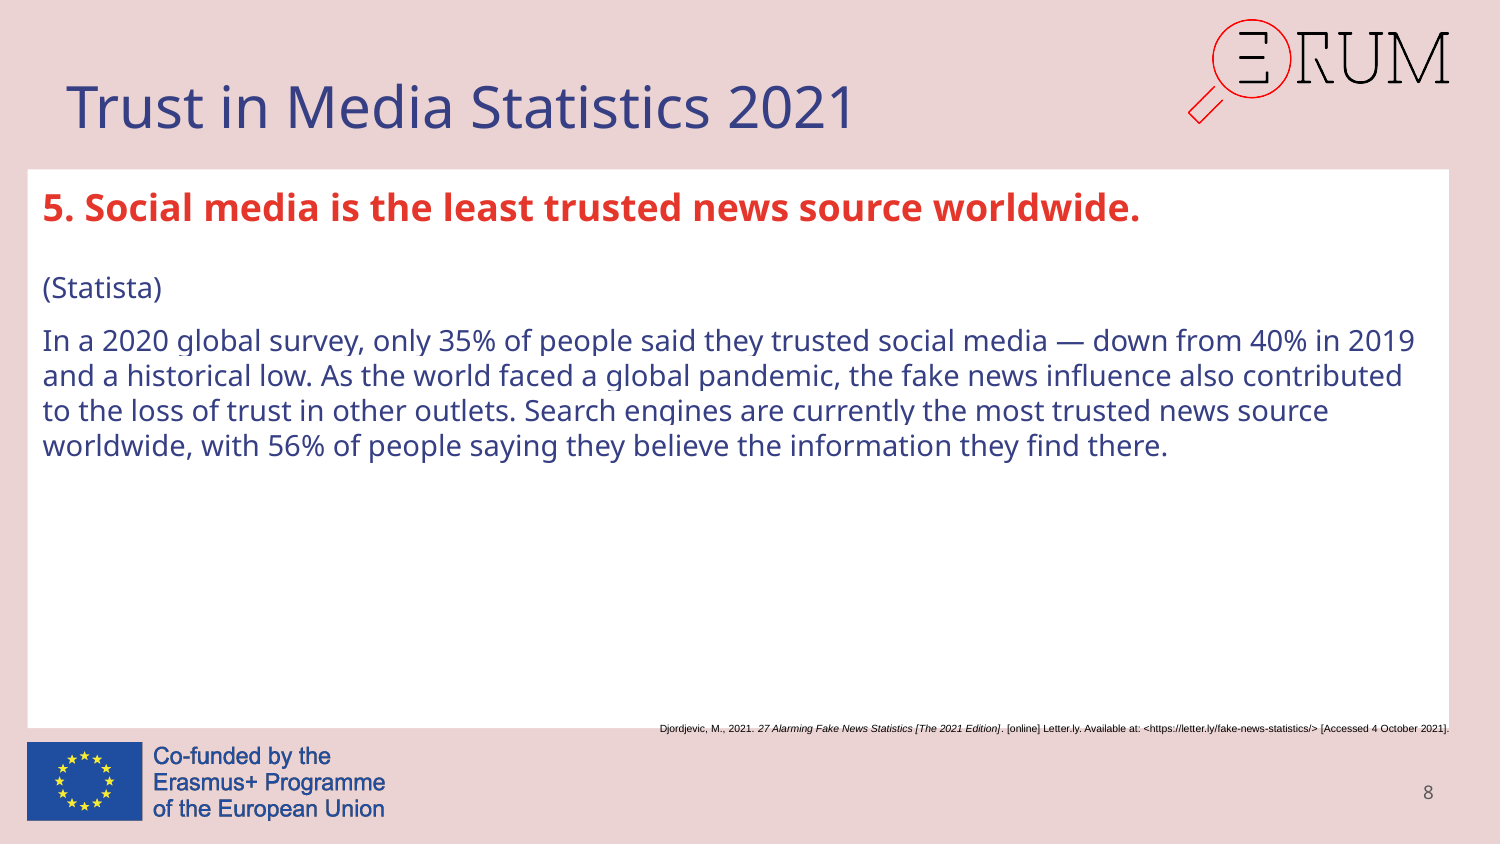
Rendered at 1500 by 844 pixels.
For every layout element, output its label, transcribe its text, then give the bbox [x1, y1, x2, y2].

list 5. Social media is the least trusted news source worldwide. (Statista) In a 2020 global survey, only 35% of people said they trusted social media — down from 40% in 2019 and a historical low. As the world faced a global pandemic, the fake news influence also contributed to the loss of trust in other outlets. Search engines are currently the most trusted news source worldwide, with 56% of people saying they believe the information they find there. [27, 169, 1449, 729]
picture [1136, 0, 1500, 137]
slide_number 8 [1358, 761, 1449, 826]
picture [27, 742, 385, 821]
text_box Djordjevic, M., 2021. 27 Alarming Fake News Statistics [The 2021 Edition]. [online] Letter.ly. Available at: <https://letter.ly/fake-news-statistics/> [Accessed 4 October 2021]. [625, 715, 1467, 741]
title Trust in Media Statistics 2021 [51, 55, 1168, 150]
